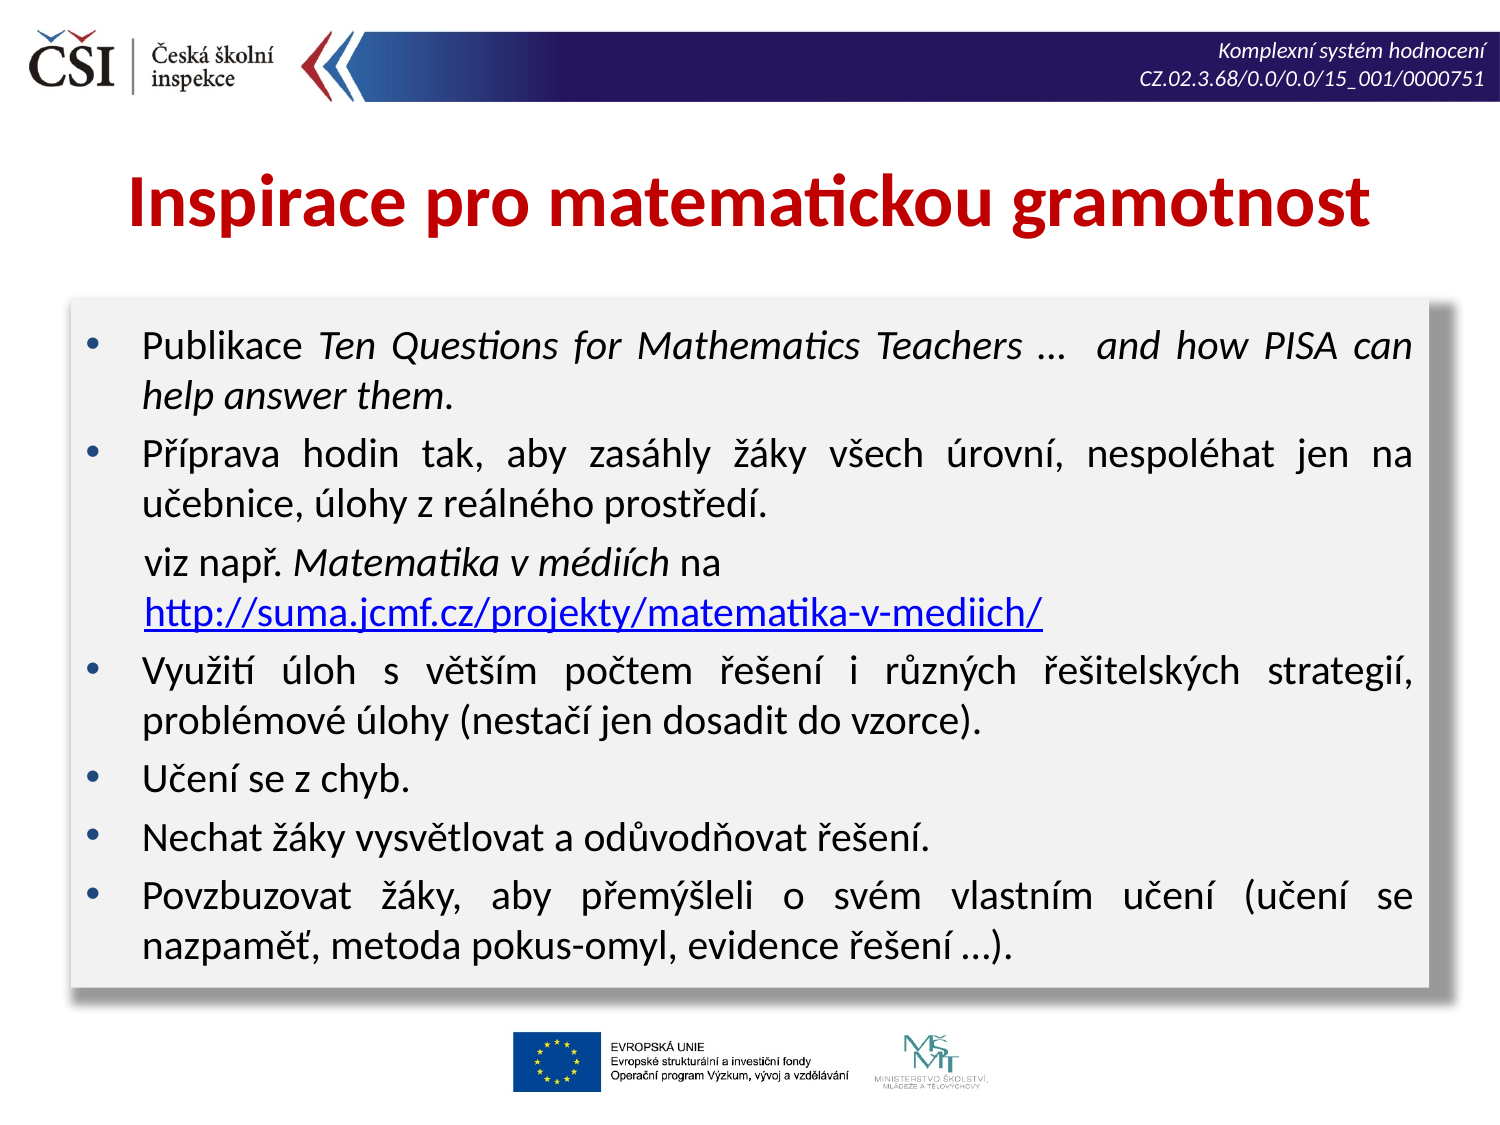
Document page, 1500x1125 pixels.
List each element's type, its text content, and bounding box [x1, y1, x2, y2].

picture [29, 30, 1500, 102]
picture [483, 1002, 1017, 1121]
list Publikace Ten Questions for Mathematics Teachers … and how PISA can help answer them. Příprava hodin tak, aby zasáhly žáky všech úrovní, nespoléhat jen na učebnice, úlohy z reálného prostředí. viz např. Matematika v médiích na http://suma.jcmf.cz/projekty/matematika-v-mediich/ Využití úloh s větším počtem řešení i různých řešitelských strategií, problémové úlohy (nestačí jen dosadit do vzorce). Učení se z chyb. Nechat žáky vysvětlovat a odůvodňovat řešení. Povzbuzovat žáky, aby přemýšleli o svém vlastním učení (učení se nazpaměť, metoda pokus-omyl, evidence řešení …). [70, 297, 1430, 988]
list Inspirace pro matematickou gramotnost [29, 125, 1471, 268]
